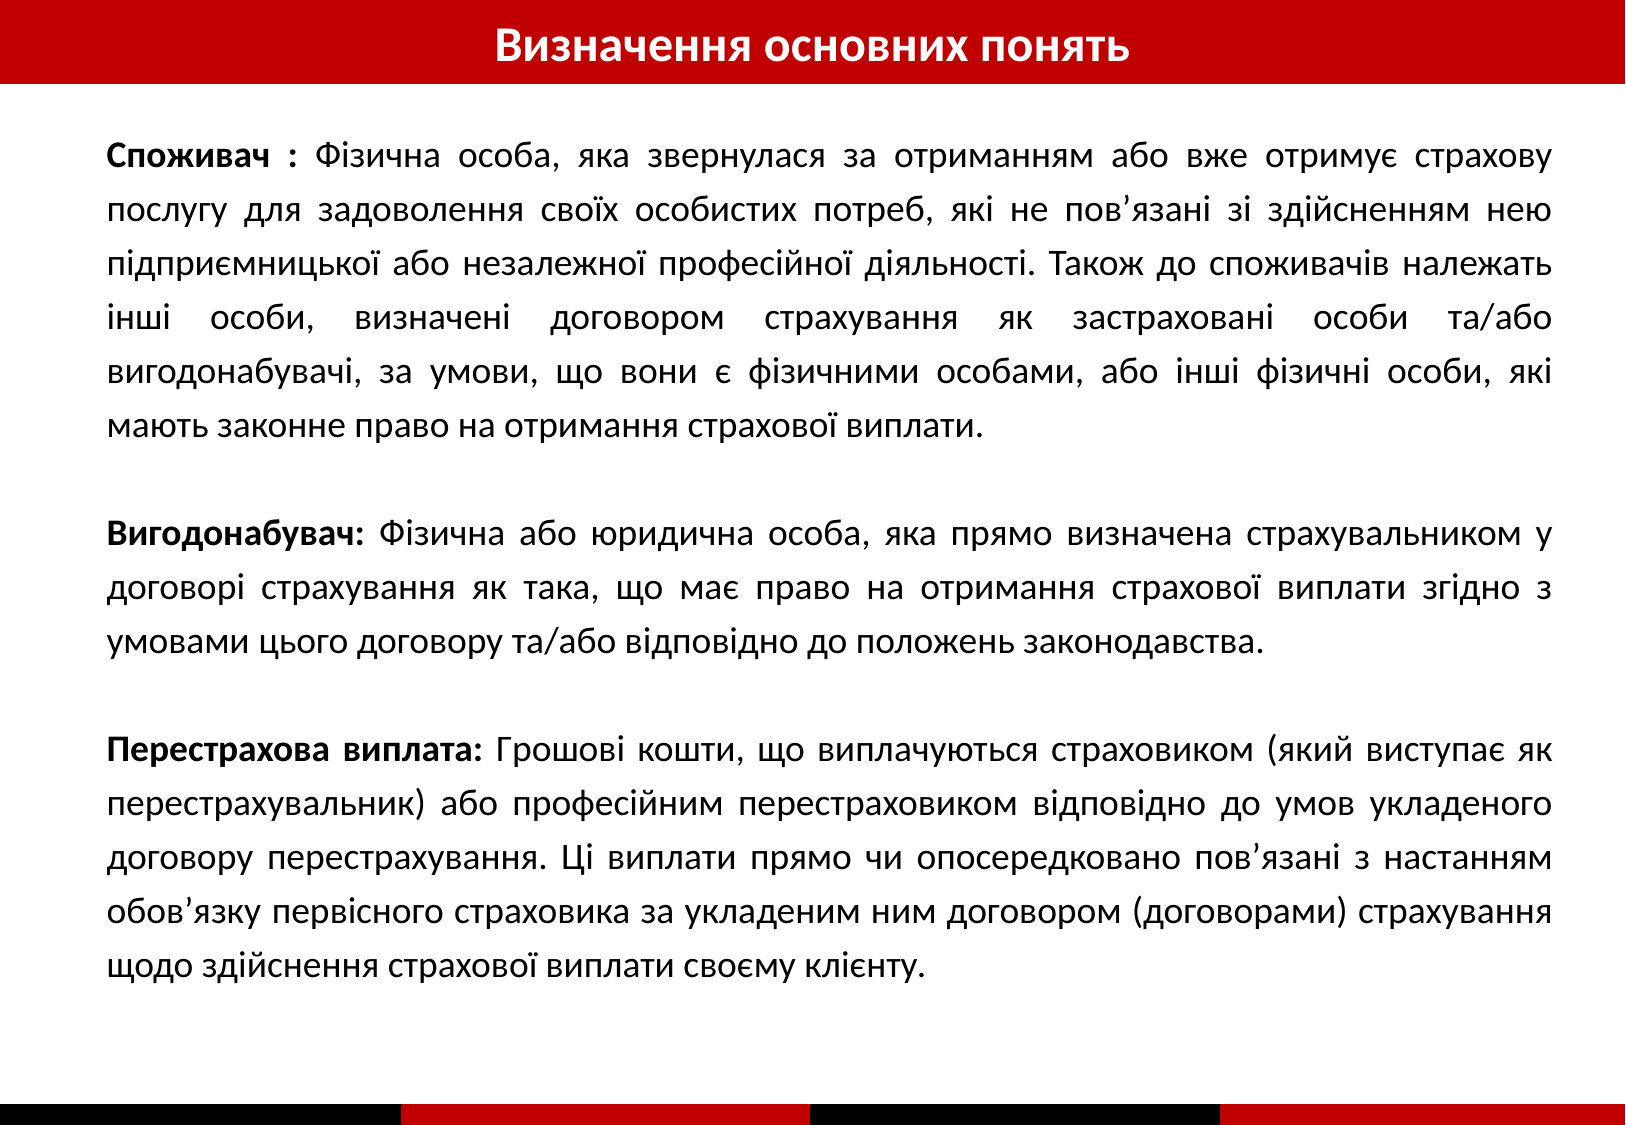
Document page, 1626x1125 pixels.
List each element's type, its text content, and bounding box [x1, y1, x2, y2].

text_box Визначення основних понять [0, 0, 1625, 84]
text_box Споживач : Фізична особа, яка звернулася за отриманням або вже отримує страхову послугу для задоволення своїх особистих потреб, які не пов’язані зі здійсненням нею підприємницької або незалежної професійної діяльності. Також до споживачів належать інші особи, визначені договором страхування як застраховані особи та/або вигодонабувачі, за умови, що вони є фізичними особами, або інші фізичні особи, які мають законне право на отримання страхової виплати. Вигодонабувач: Фізична або юридична особа, яка прямо визначена страхувальником у договорі страхування як така, що має право на отримання страхової виплати згідно з умовами цього договору та/або відповідно до положень законодавства. Перестрахова виплата: Грошові кошти, що виплачуються страховиком (який виступає як перестрахувальник) або професійним перестраховиком відповідно до умов укладеного договору перестрахування. Ці виплати прямо чи опосередковано пов’язані з настанням обов’язку первісного страховика за укладеним ним договором (договорами) страхування щодо здійснення страхової виплати своєму клієнту. [91, 113, 1569, 992]
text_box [0, 1105, 1625, 1125]
